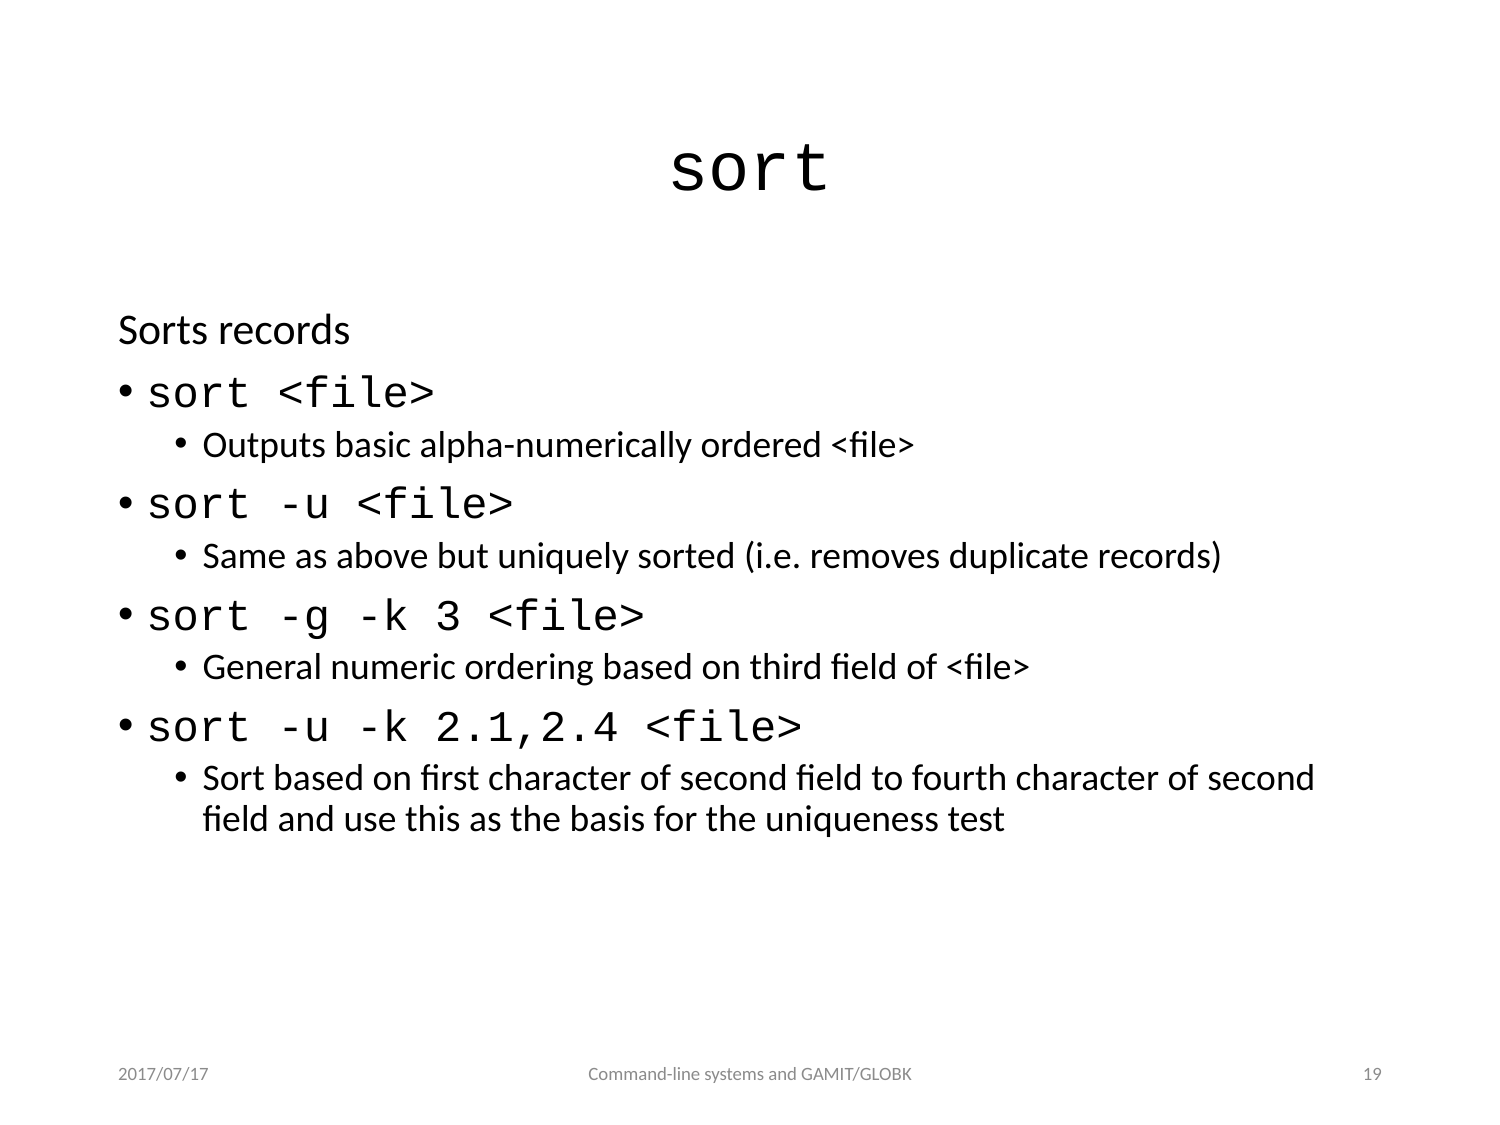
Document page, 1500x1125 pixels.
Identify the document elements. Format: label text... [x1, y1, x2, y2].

slide_number 18 [1059, 1042, 1397, 1103]
title sort [103, 59, 1397, 278]
list Sorts records sort <file> Outputs basic alpha-numerically ordered <file> sort -u <file> Same as above but uniquely sorted (i.e. removes duplicate records) sort -g -k 3 <file> General numeric ordering based on third field of <file> sort -u -k 2.1,2.4 <file> Sort based on first character of second field to fourth character of second field and use this as the basis for the uniqueness test [103, 299, 1397, 1014]
footer Command-line systems and GAMIT/GLOBK [496, 1042, 1004, 1103]
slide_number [103, 1042, 441, 1103]
